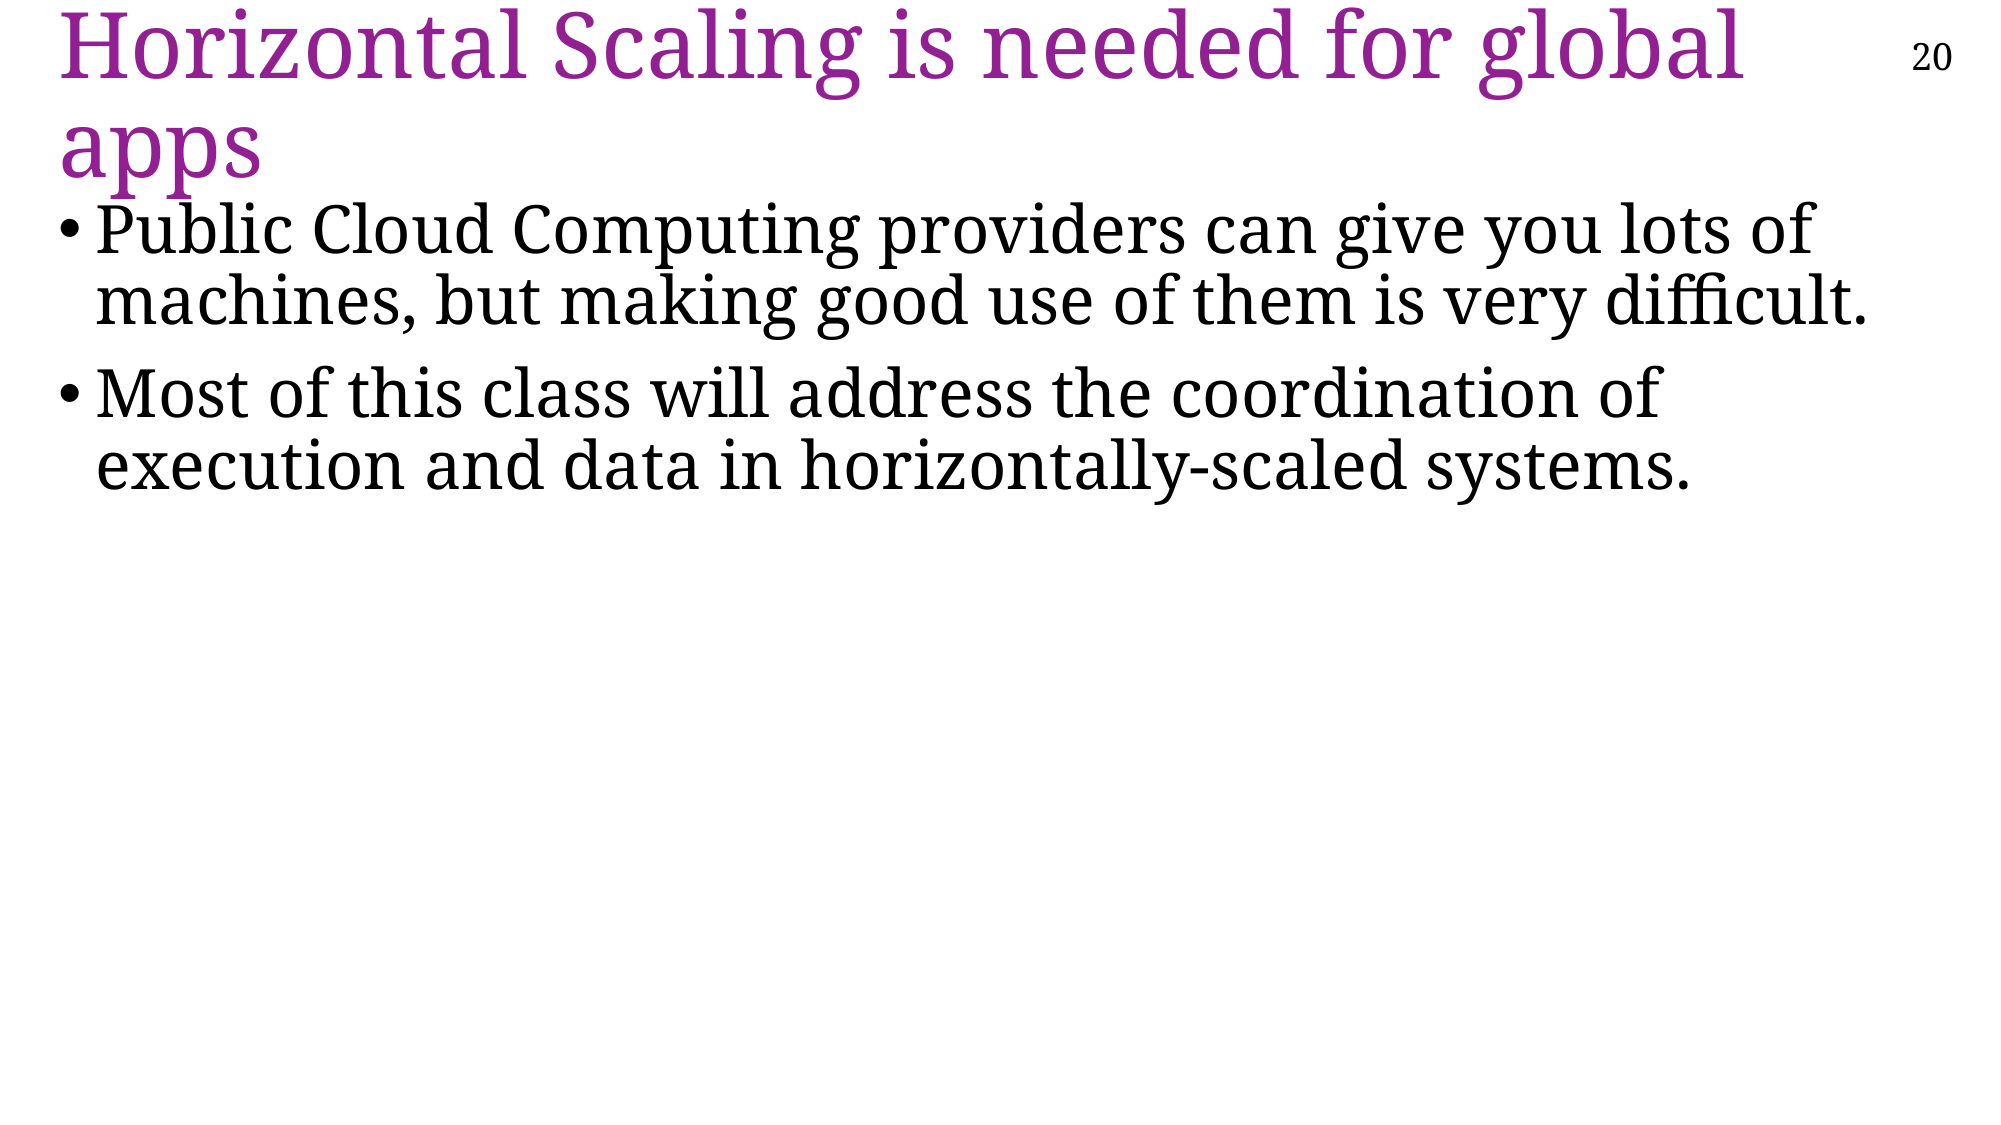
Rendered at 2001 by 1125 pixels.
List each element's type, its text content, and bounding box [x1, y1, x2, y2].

list Public Cloud Computing providers can give you lots of machines, but making good use of them is very difficult. Most of this class will address the coordination of execution and data in horizontally-scaled systems. [43, 188, 1953, 1106]
title Horizontal Scaling is needed for global apps [43, 25, 1953, 171]
